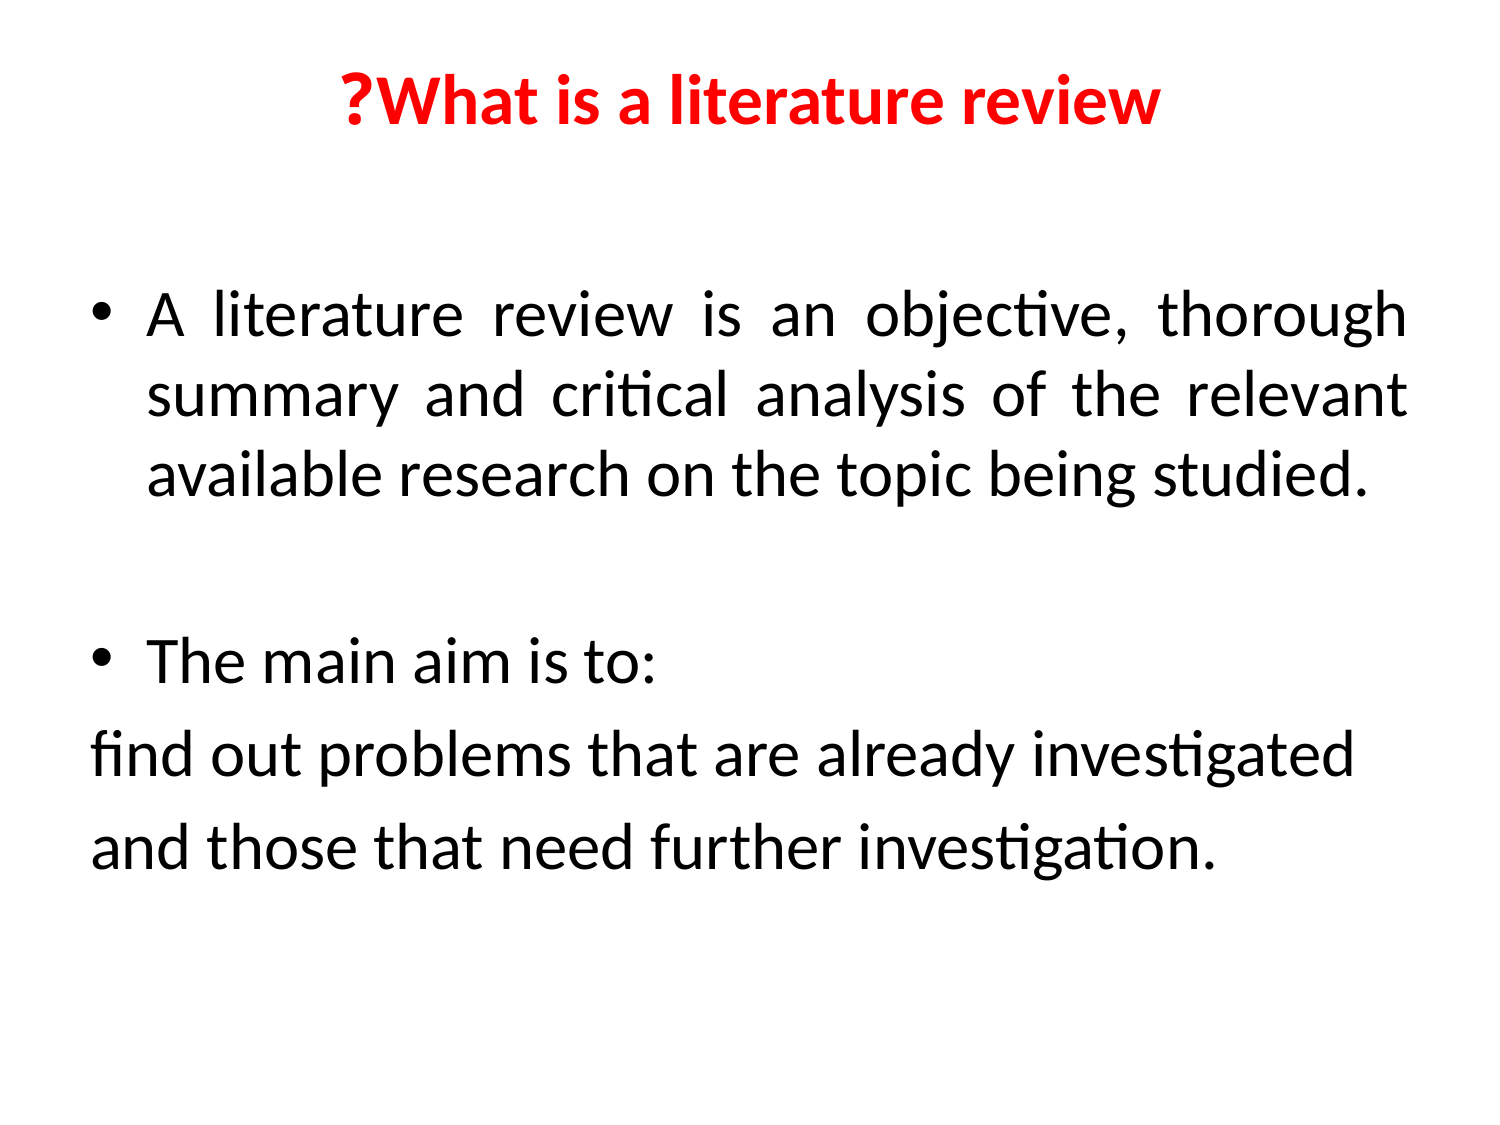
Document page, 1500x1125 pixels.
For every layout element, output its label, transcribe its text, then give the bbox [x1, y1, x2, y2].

list A literature review is an objective, thorough summary and critical analysis of the relevant available research on the topic being studied. The main aim is to: find out problems that are already investigated and those that need further investigation. [75, 262, 1425, 1005]
title What is a literature review? [75, 45, 1425, 233]
